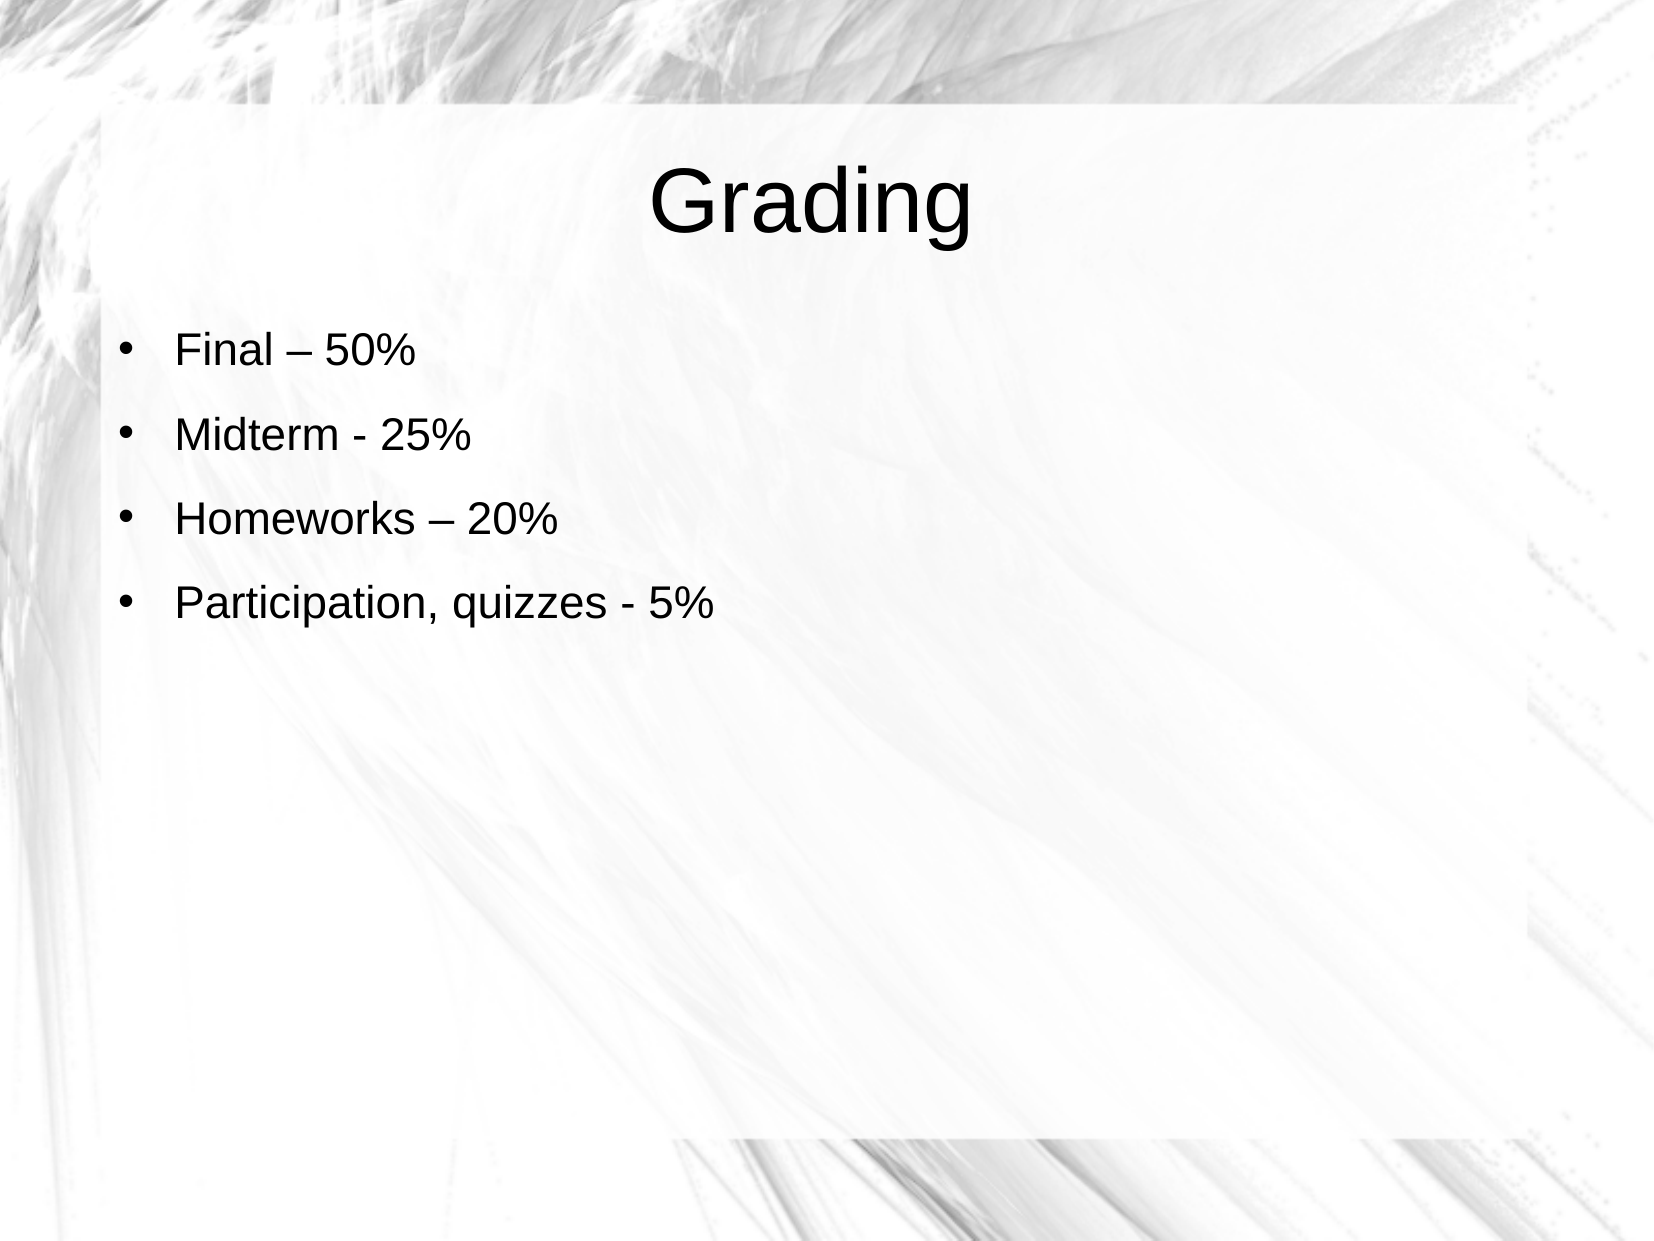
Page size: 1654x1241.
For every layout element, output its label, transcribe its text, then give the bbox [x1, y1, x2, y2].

title Grading [118, 112, 1506, 281]
picture [0, 0, 1654, 1241]
list Final – 50% Midterm - 25% Homeworks – 20% Participation, quizzes - 5% [118, 319, 1571, 1102]
